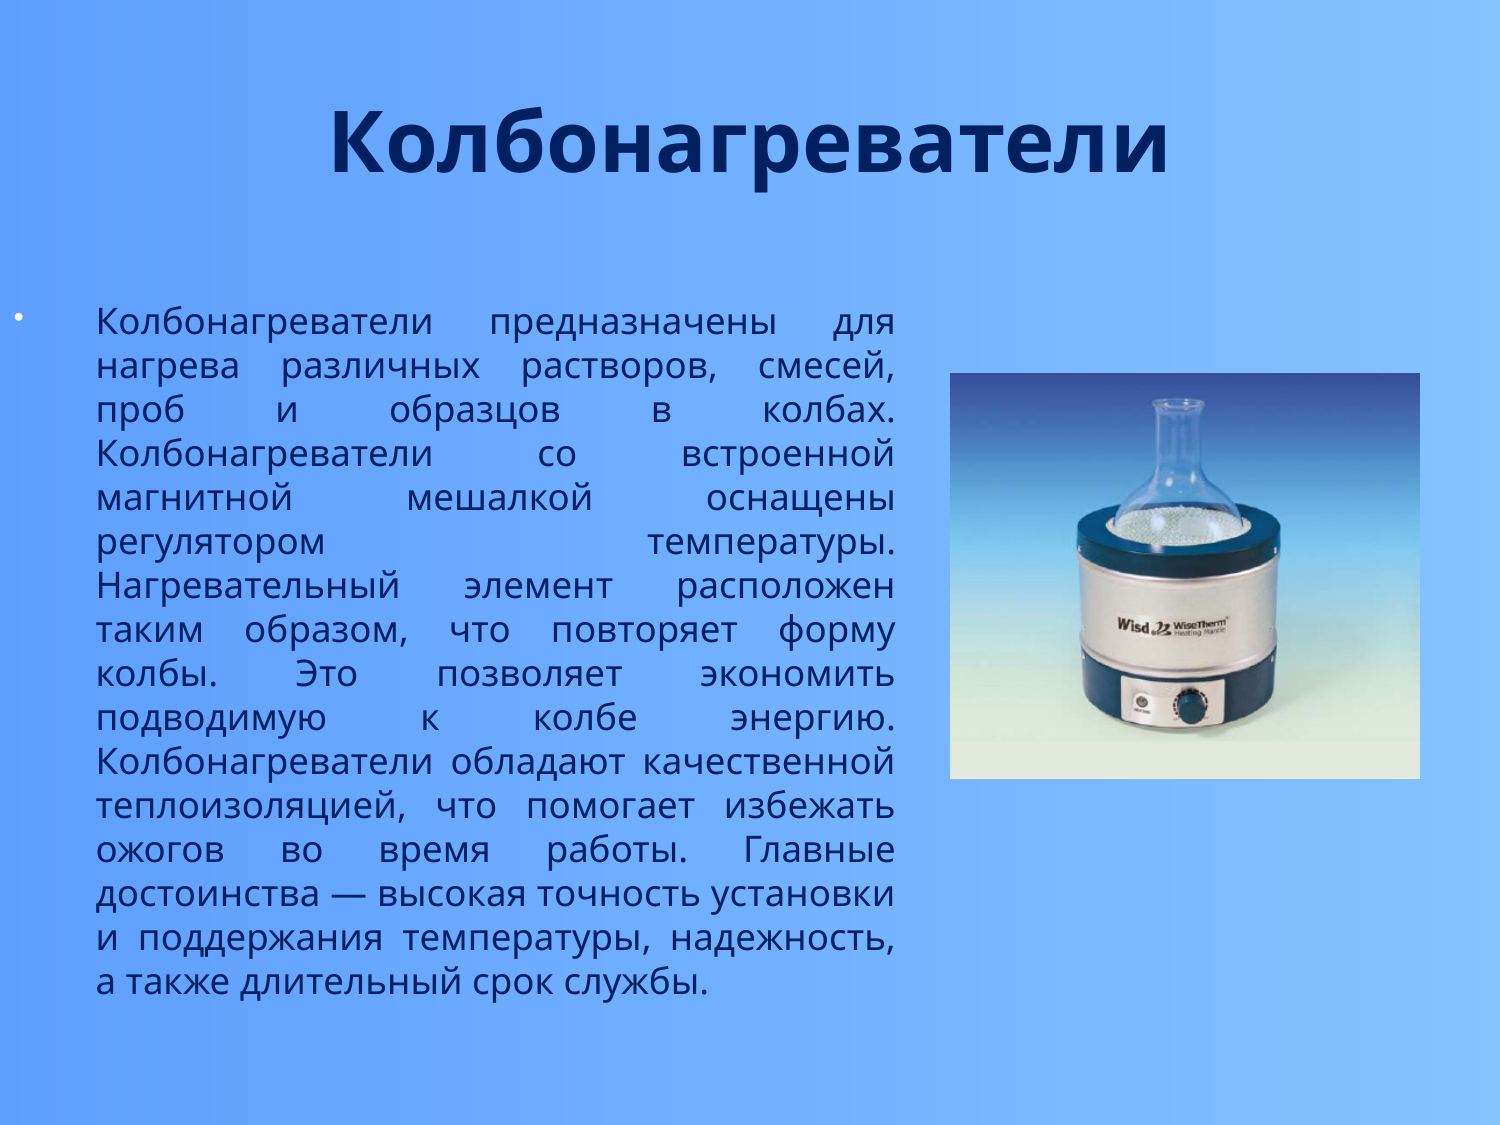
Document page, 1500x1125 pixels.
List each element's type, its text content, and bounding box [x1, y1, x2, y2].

title Колбонагреватели [75, 45, 1425, 233]
list Колбонагреватели предназначены для нагрева различных растворов, смесей, проб и образцов в колбах. Колбонагреватели со встроенной магнитной мешалкой оснащены регулятором температуры. Нагревательный элемент расположен таким образом, что повторяет форму колбы. Это позволяет экономить подводимую к колбе энергию. Колбонагреватели обладают качественной теплоизоляцией, что помогает избежать ожогов во время работы. Главные достоинства — высокая точность установки и поддержания температуры, надежность, а также длительный срок службы. [0, 290, 912, 1028]
picture [950, 373, 1421, 780]
